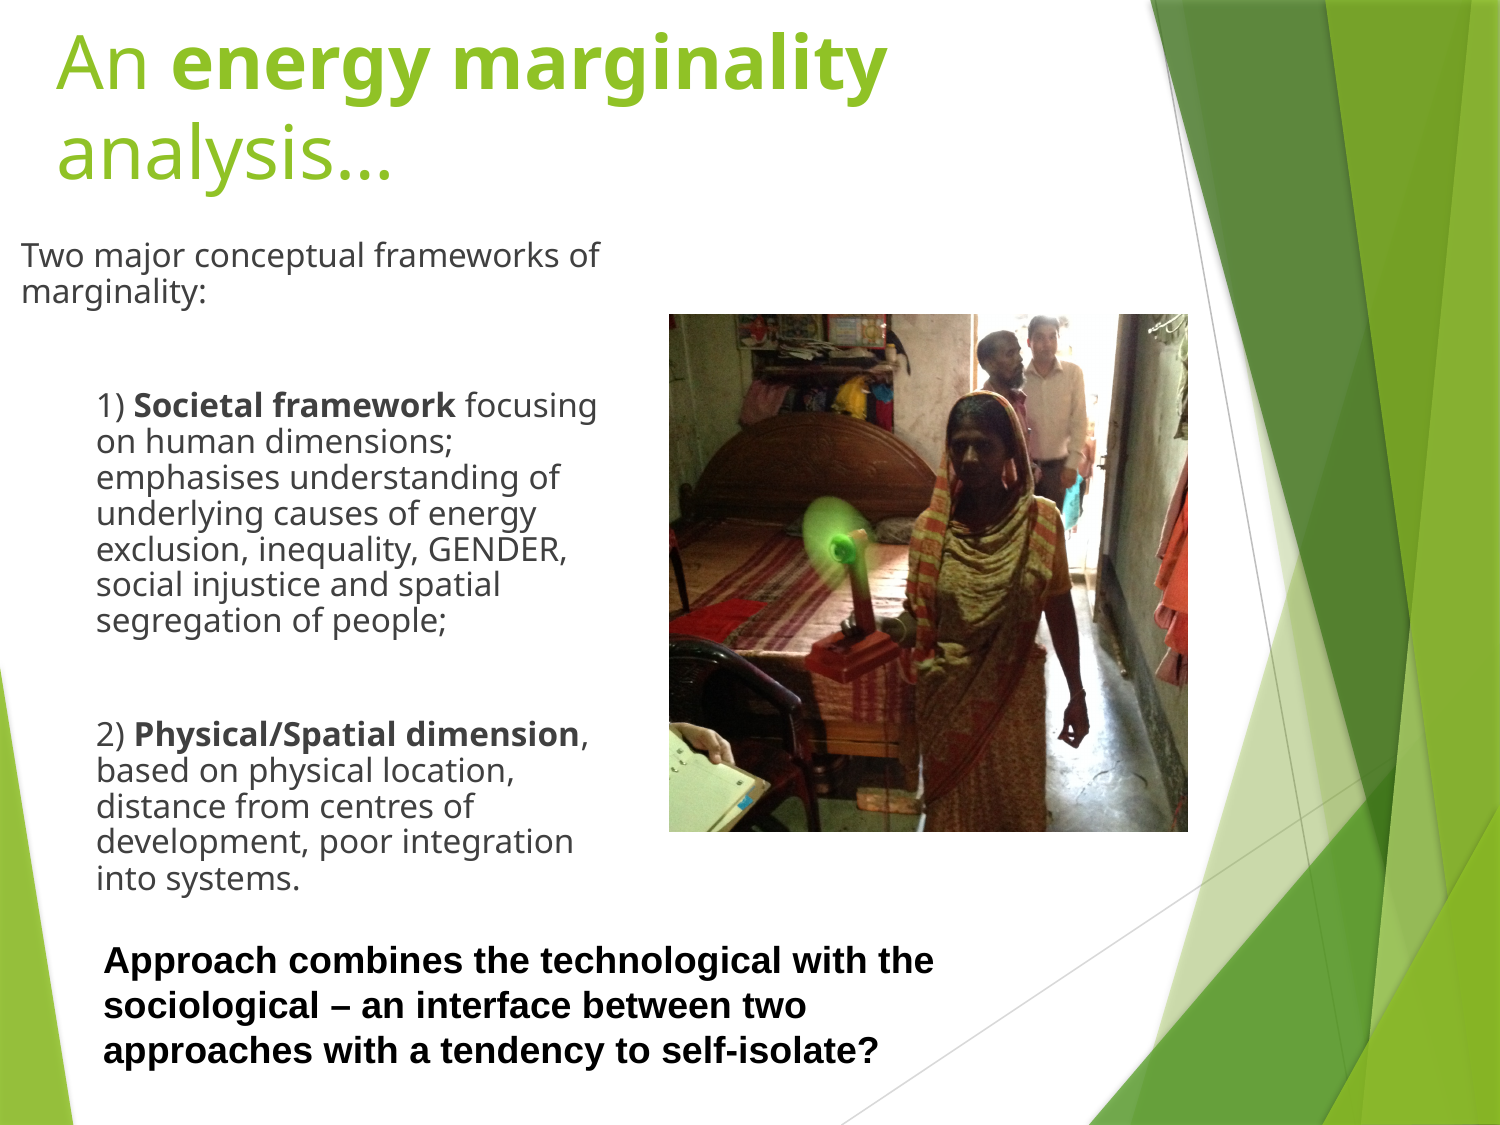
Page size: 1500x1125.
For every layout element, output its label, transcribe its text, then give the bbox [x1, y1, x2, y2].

title An energy marginality analysis… [41, 7, 1117, 224]
text_box Approach combines the technological with the sociological – an interface between two approaches with a tendency to self-isolate? [88, 928, 975, 1079]
picture [669, 313, 1188, 833]
list Two major conceptual frameworks of marginality: 1) Societal framework focusing on human dimensions; emphasises understanding of underlying causes of energy exclusion, inequality, GENDER, social injustice and spatial segregation of people; 2) Physical/Spatial dimension, based on physical location, distance from centres of development, poor integration into systems. [5, 231, 647, 1047]
